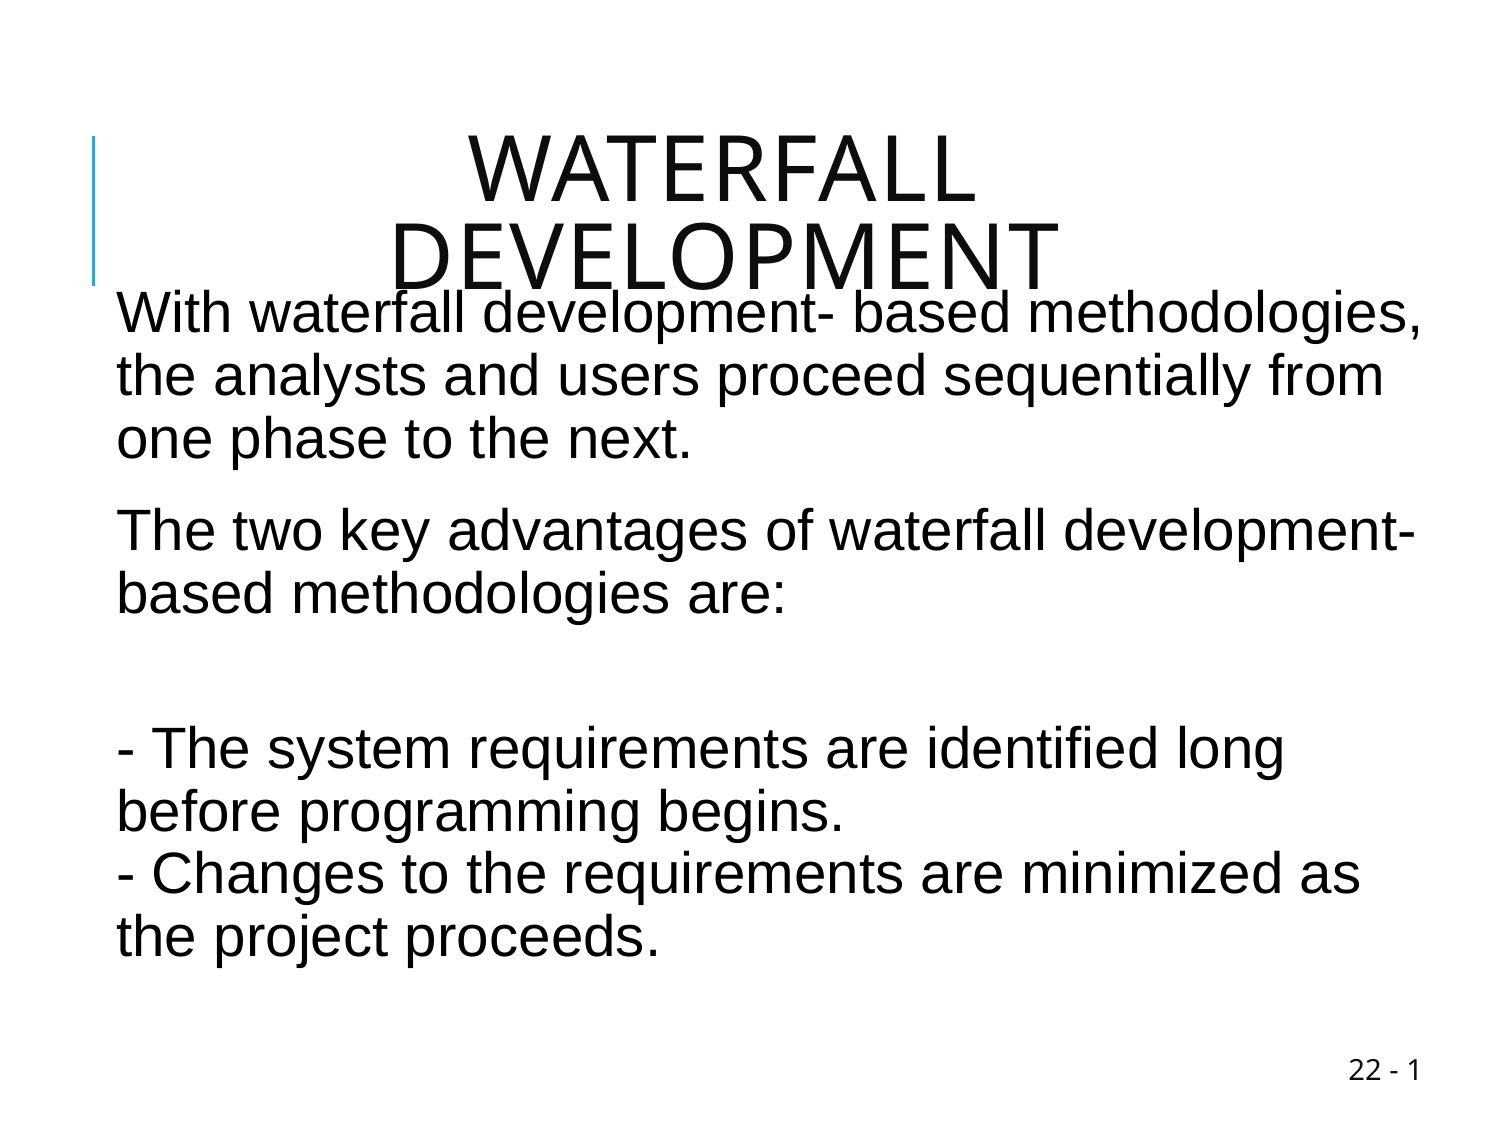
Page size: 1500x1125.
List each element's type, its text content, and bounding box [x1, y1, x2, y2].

title Waterfall Development [126, 96, 1322, 275]
slide_number 1 - 22 [1333, 1061, 1454, 1107]
list With waterfall development- based methodologies, the analysts and users proceed sequentially from one phase to the next. The two key advantages of waterfall development-based methodologies are: - The system requirements are identified long before programming begins. - Changes to the requirements are minimized as the project proceeds. [93, 275, 1450, 1013]
